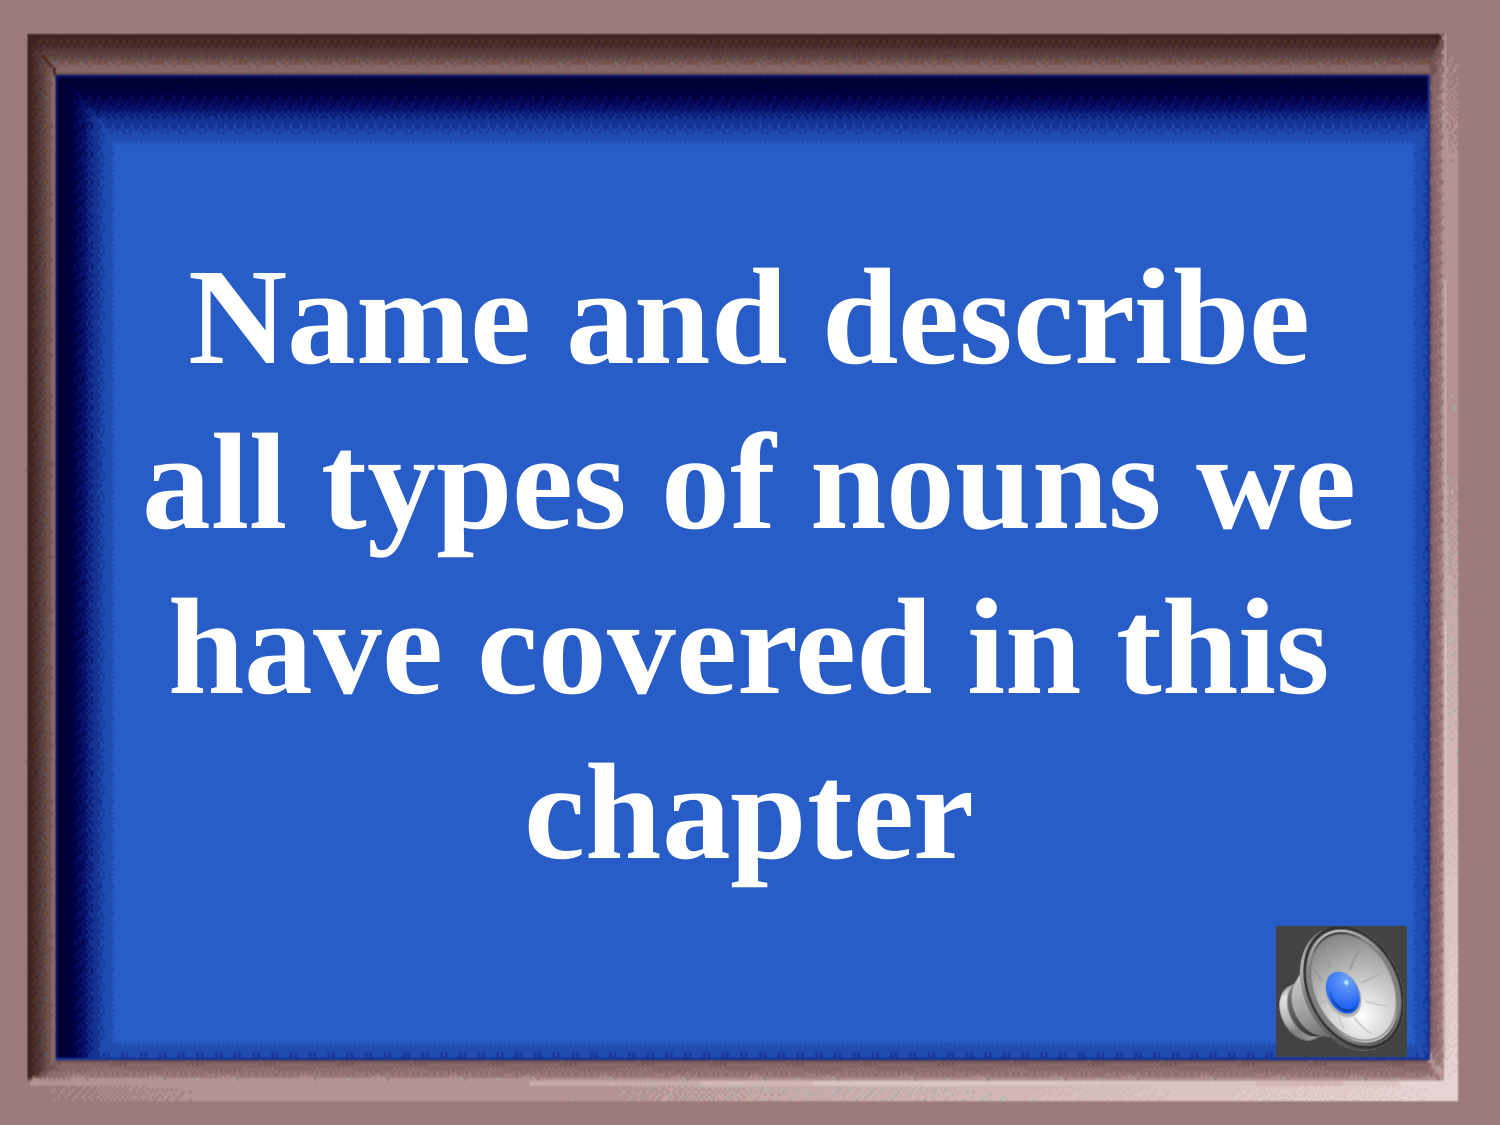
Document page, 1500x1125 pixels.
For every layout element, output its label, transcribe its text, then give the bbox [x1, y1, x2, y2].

title Name and describe all types of nouns we have covered in this chapter [112, 462, 1388, 650]
picture [0, 0, 1500, 1125]
